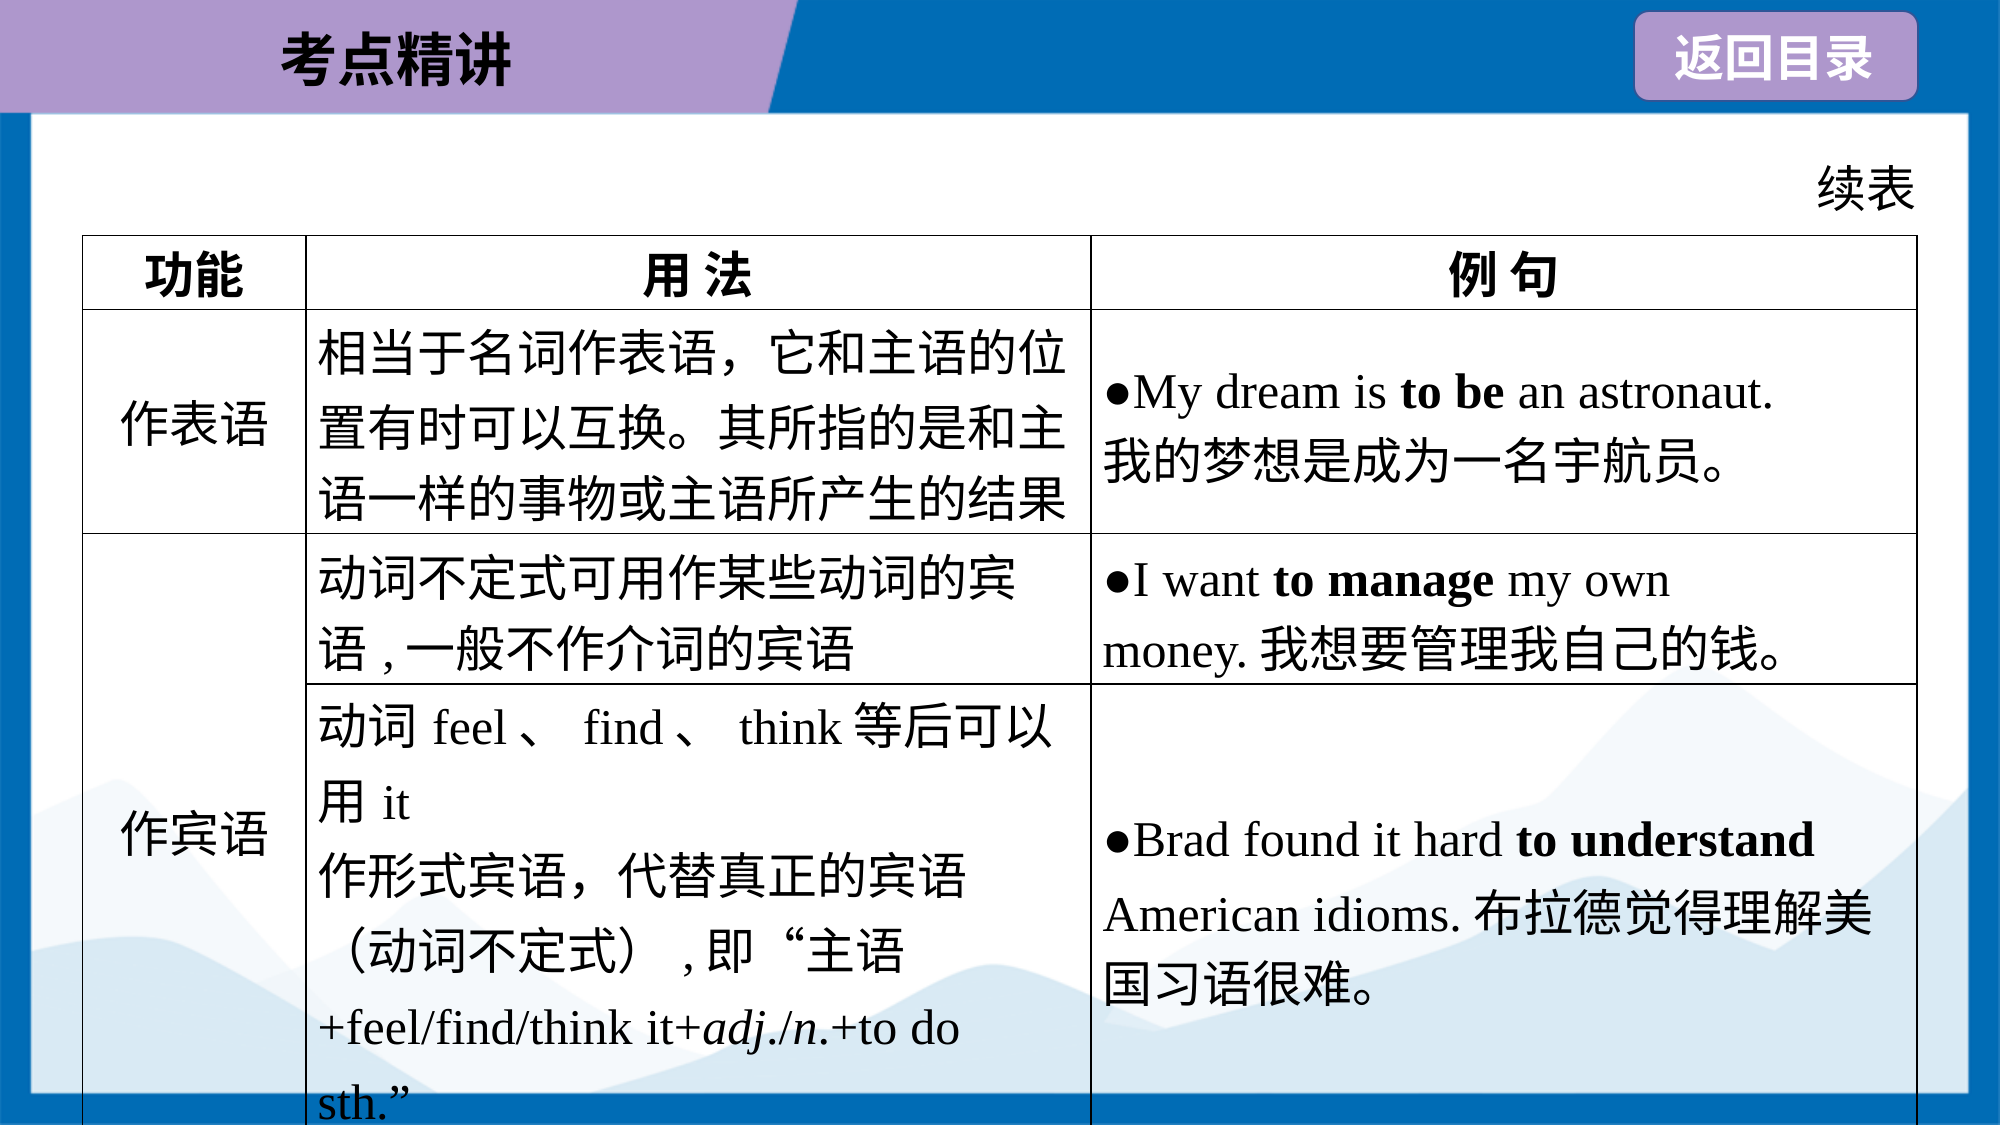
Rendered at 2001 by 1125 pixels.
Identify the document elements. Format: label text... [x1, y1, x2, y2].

table_header 用 法 [307, 236, 1090, 309]
table_header 功能 [83, 236, 305, 309]
table_header 例 句 [1092, 236, 1916, 309]
table_cell 动词feel、find、think等后可以用it 作形式宾语，代替真正的宾语 （动词不定式）,即“主语 +feel/find/think it+adj./n.+to do sth.” [307, 685, 1090, 1125]
table_cell ●My dream is to be an astronaut. 我的梦想是成为一名宇航员。 [1092, 310, 1916, 533]
table_cell ●I want to manage my own money.我想要管理我自己的钱。 [1092, 534, 1916, 683]
text_box 续表 [1816, 146, 1917, 218]
table_cell ●Brad found it hard to understand American idioms.布拉德觉得理解美 国习语很难。 [1092, 685, 1916, 1125]
table_cell 作表语 [83, 310, 305, 533]
picture [0, 0, 2000, 1125]
table_cell 作宾语 [83, 534, 305, 1125]
table_cell 相当于名词作表语，它和主语的位 置有时可以互换。其所指的是和主 语一样的事物或主语所产生的结果 [307, 310, 1090, 533]
table_cell 动词不定式可用作某些动词的宾 语,一般不作介词的宾语 [307, 534, 1090, 683]
